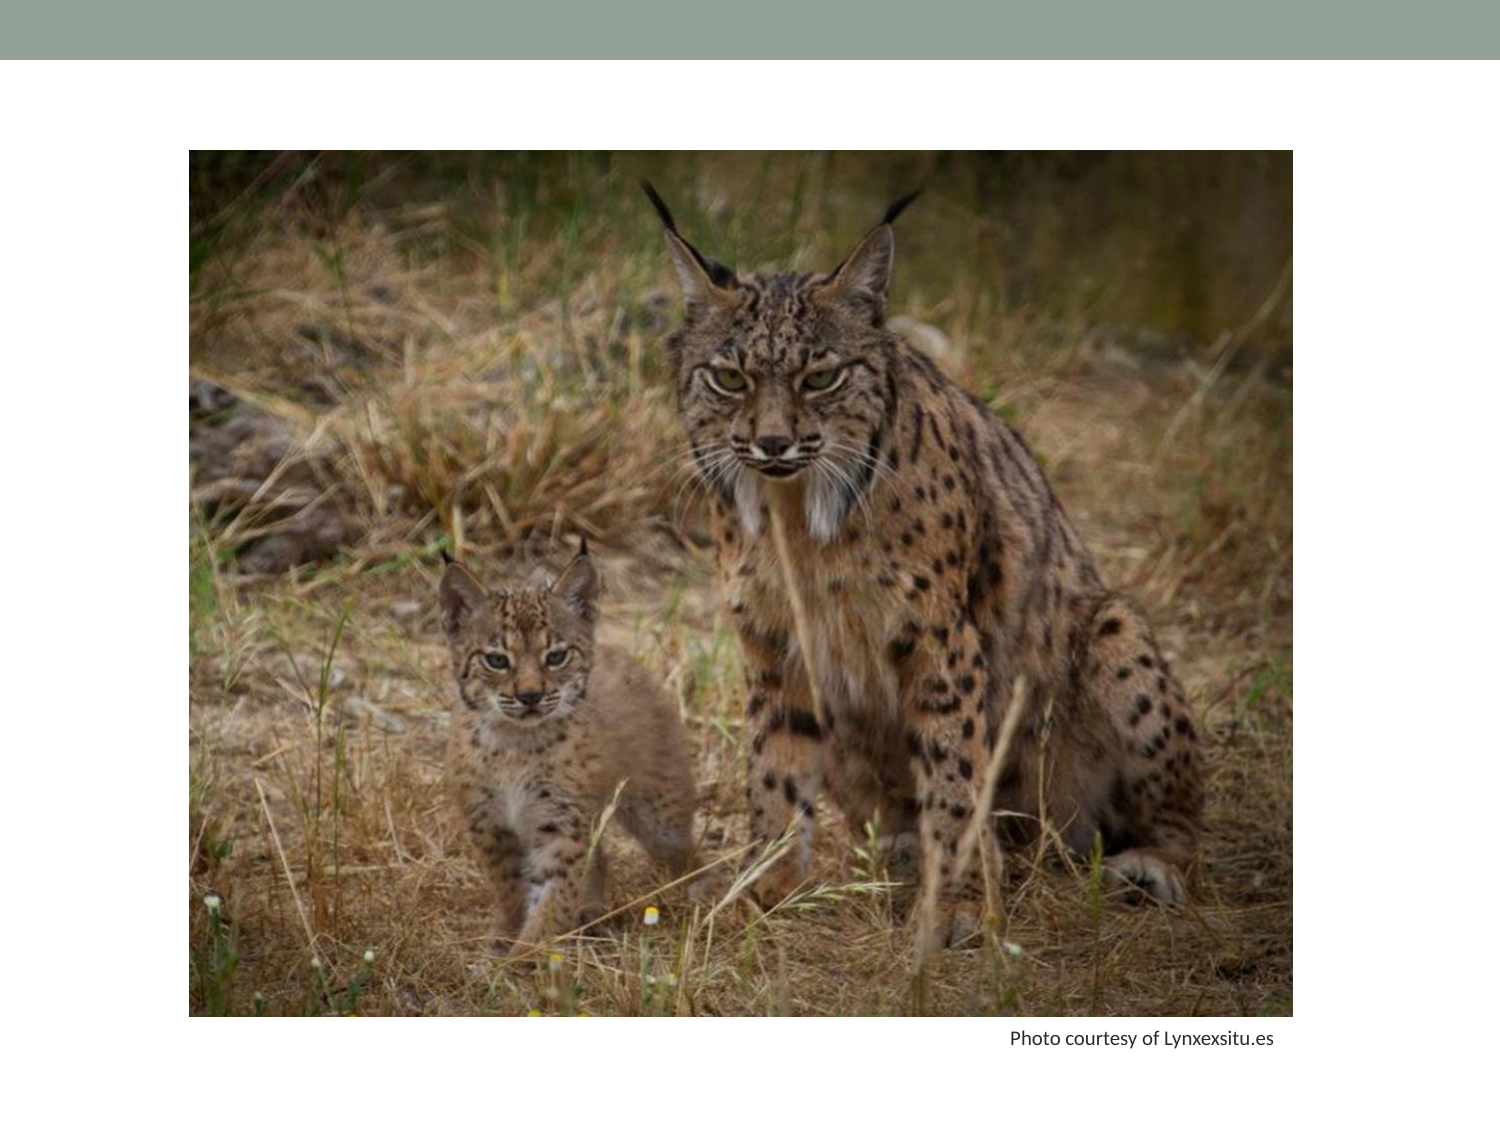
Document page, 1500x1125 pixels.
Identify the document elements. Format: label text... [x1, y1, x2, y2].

text_box Photo courtesy of Lynxexsitu.es [995, 1026, 1289, 1057]
picture [188, 150, 1293, 1018]
